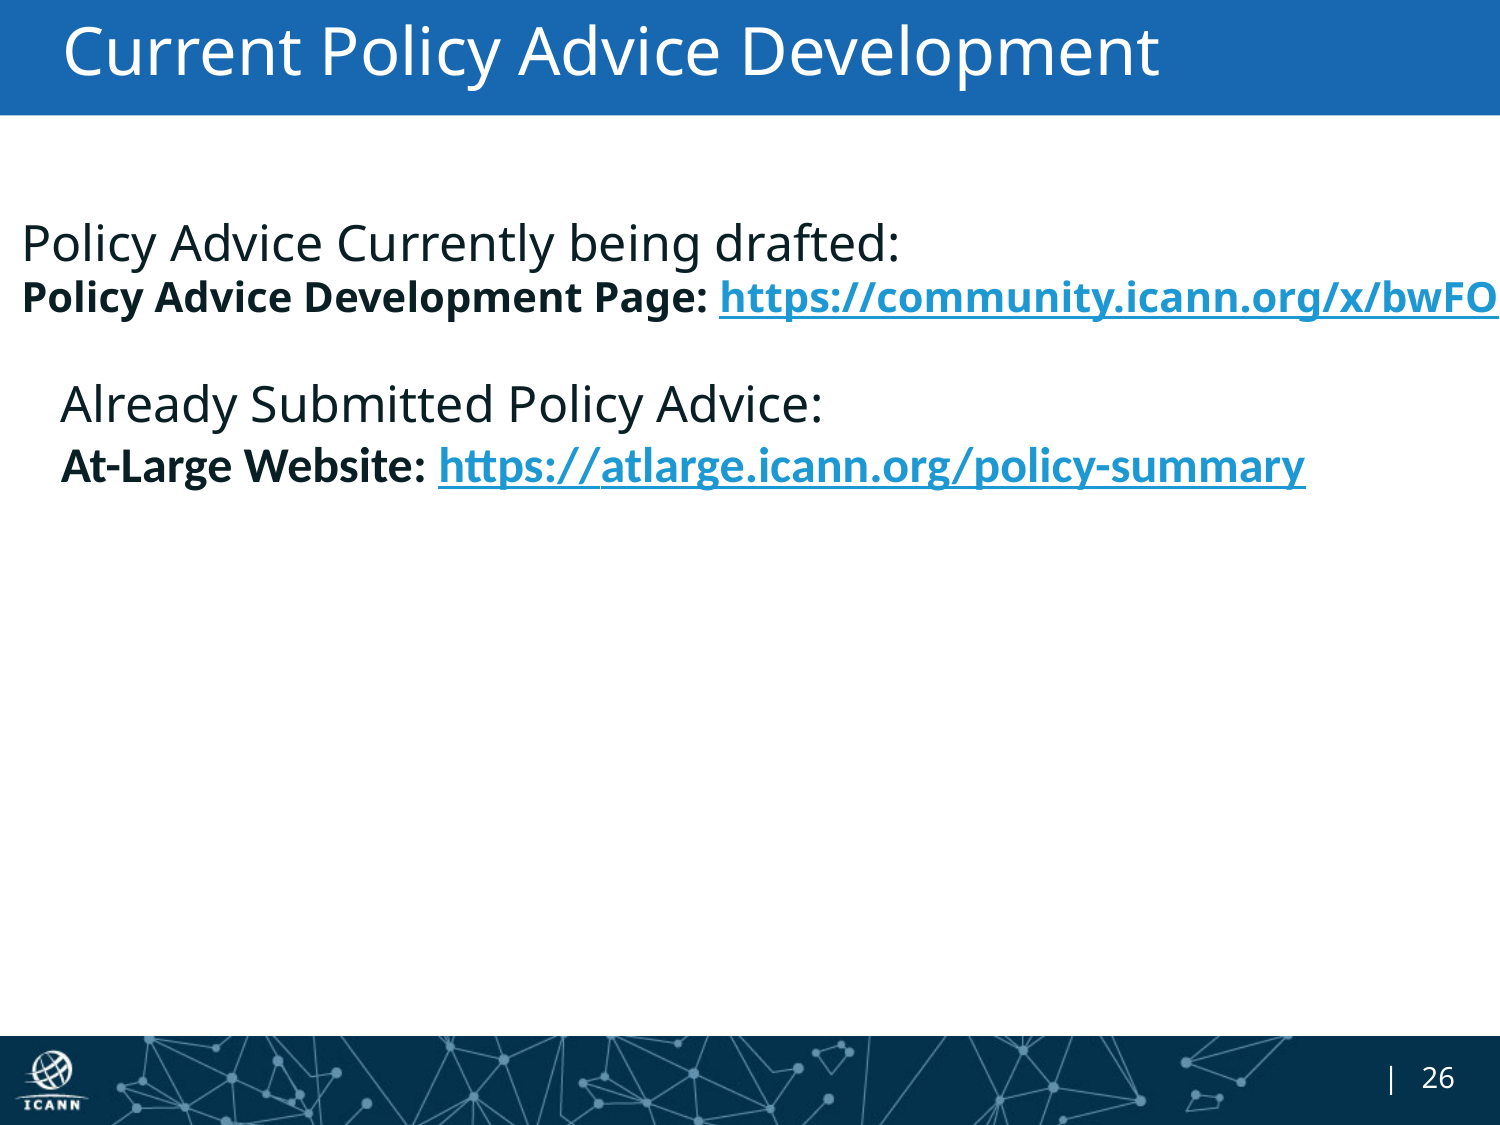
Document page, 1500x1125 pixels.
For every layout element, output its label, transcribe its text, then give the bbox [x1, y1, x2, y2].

picture [0, 1036, 1500, 1125]
text_box Policy Advice Currently being drafted: Policy Advice Development Page: https://community.icann.org/x/bwFO [6, 203, 1500, 396]
text_box Already Submitted Policy Advice: At-Large Website: https://atlarge.icann.org/policy-summary [46, 396, 1321, 560]
title Current Policy Advice Development [0, 0, 1500, 116]
